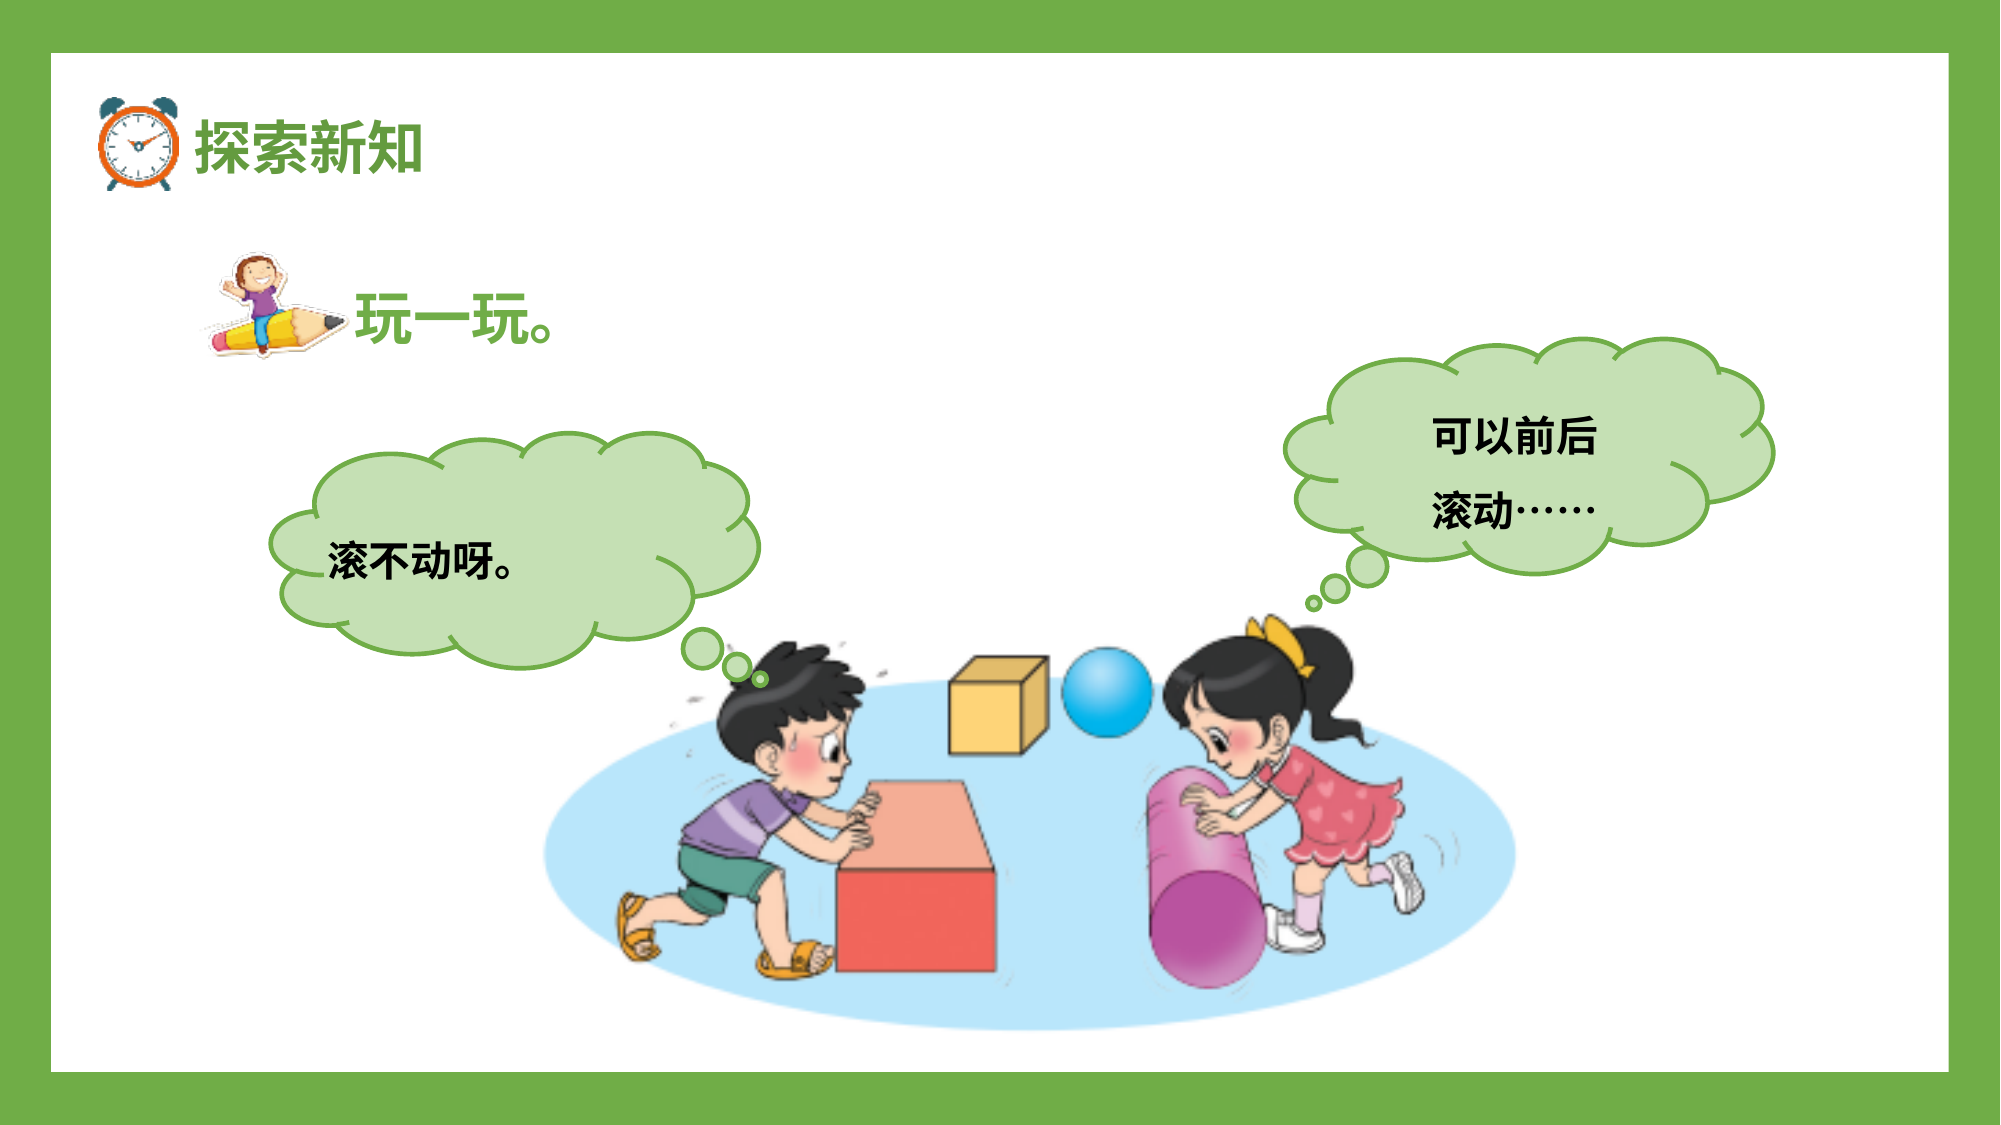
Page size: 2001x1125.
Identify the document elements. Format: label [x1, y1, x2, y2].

text_box [1285, 338, 1904, 574]
text_box [270, 432, 800, 668]
text_box [97, 97, 554, 191]
text_box [178, 239, 1478, 394]
picture [511, 590, 1530, 1056]
